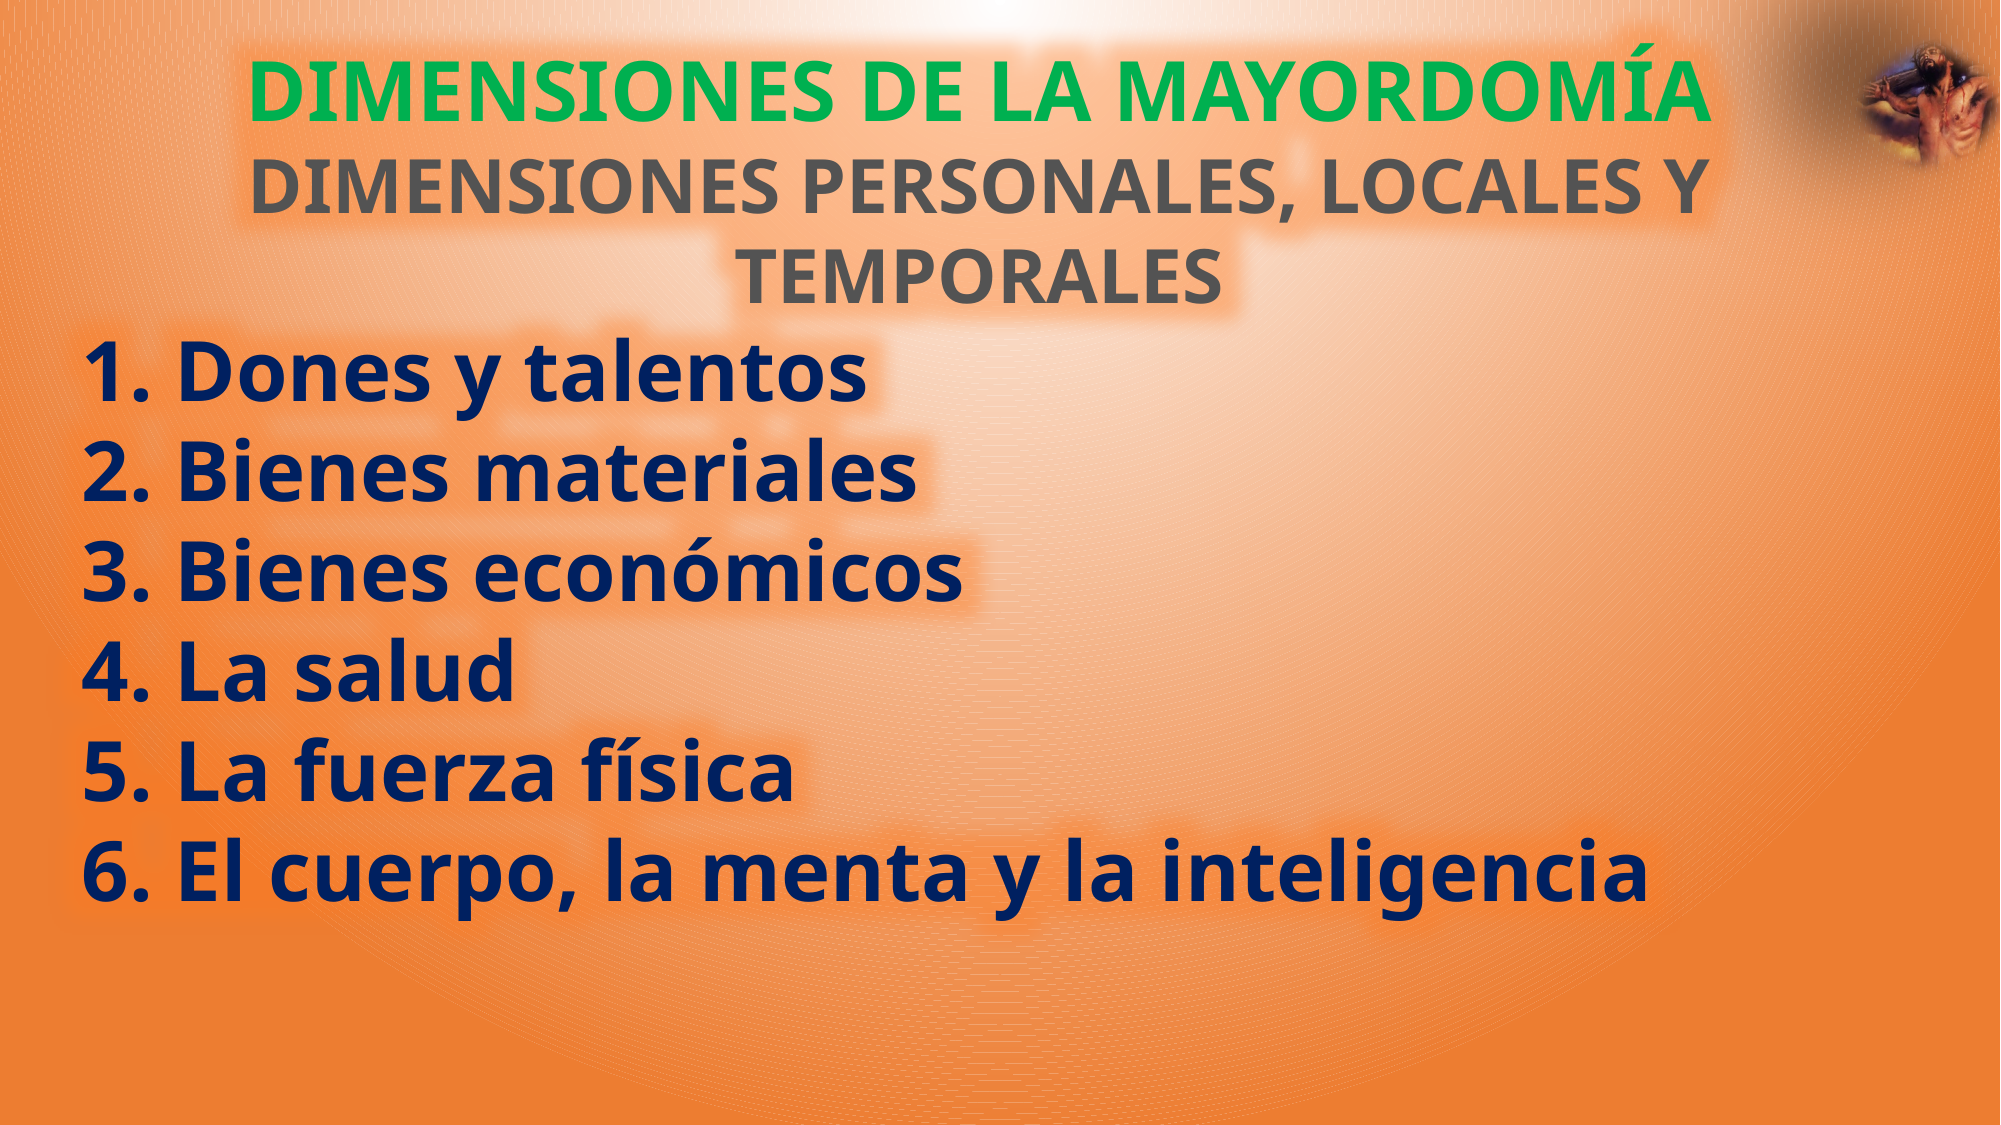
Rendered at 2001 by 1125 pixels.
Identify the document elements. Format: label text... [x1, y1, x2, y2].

text_box DIMENSIONES DE LA MAYORDOMÍA DIMENSIONES PERSONALES, LOCALES Y TEMPORALES 1. Dones y talentos 2. Bienes materiales 3. Bienes económicos 4. La salud 5. La fuerza física 6. El cuerpo, la menta y la inteligencia [67, 30, 1892, 1026]
picture [1844, 30, 2000, 182]
